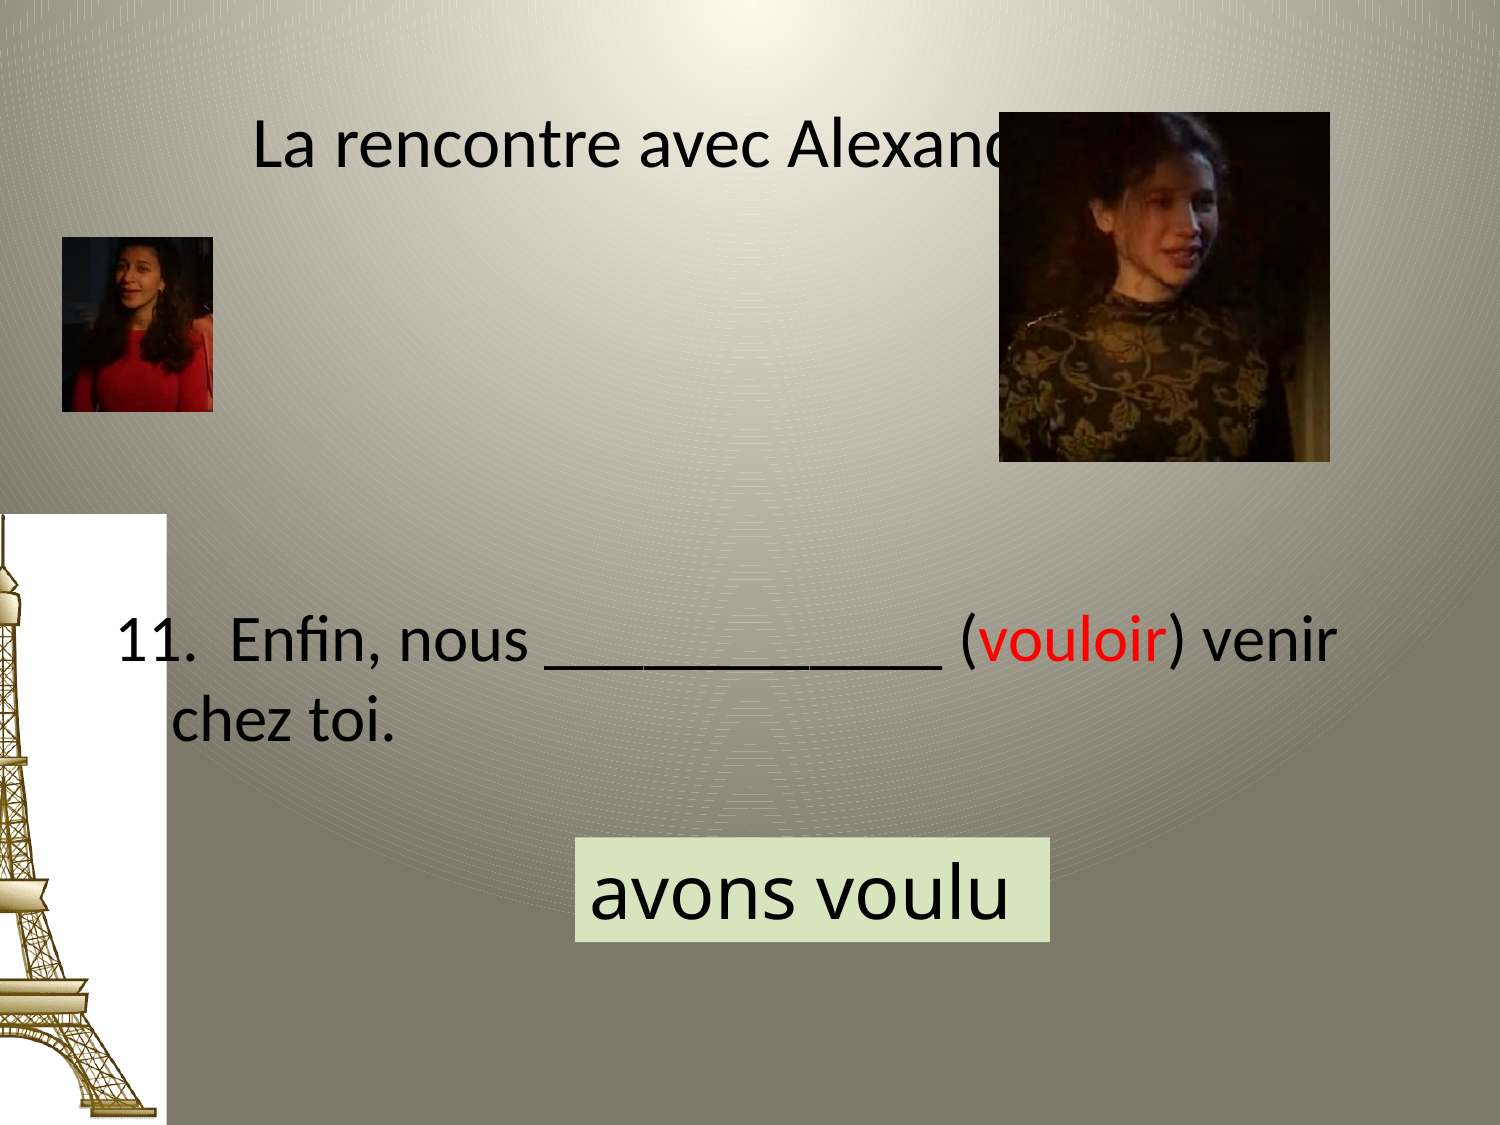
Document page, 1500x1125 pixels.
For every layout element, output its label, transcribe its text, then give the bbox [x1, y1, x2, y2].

picture [0, 514, 167, 1125]
text_box avons voulu [575, 837, 1050, 943]
picture [999, 112, 1330, 463]
title La rencontre avec Alexandre [235, 45, 1100, 233]
picture [62, 237, 213, 412]
list 11. Enfin, nous ____________ (vouloir) venir chez toi. [99, 587, 1425, 813]
